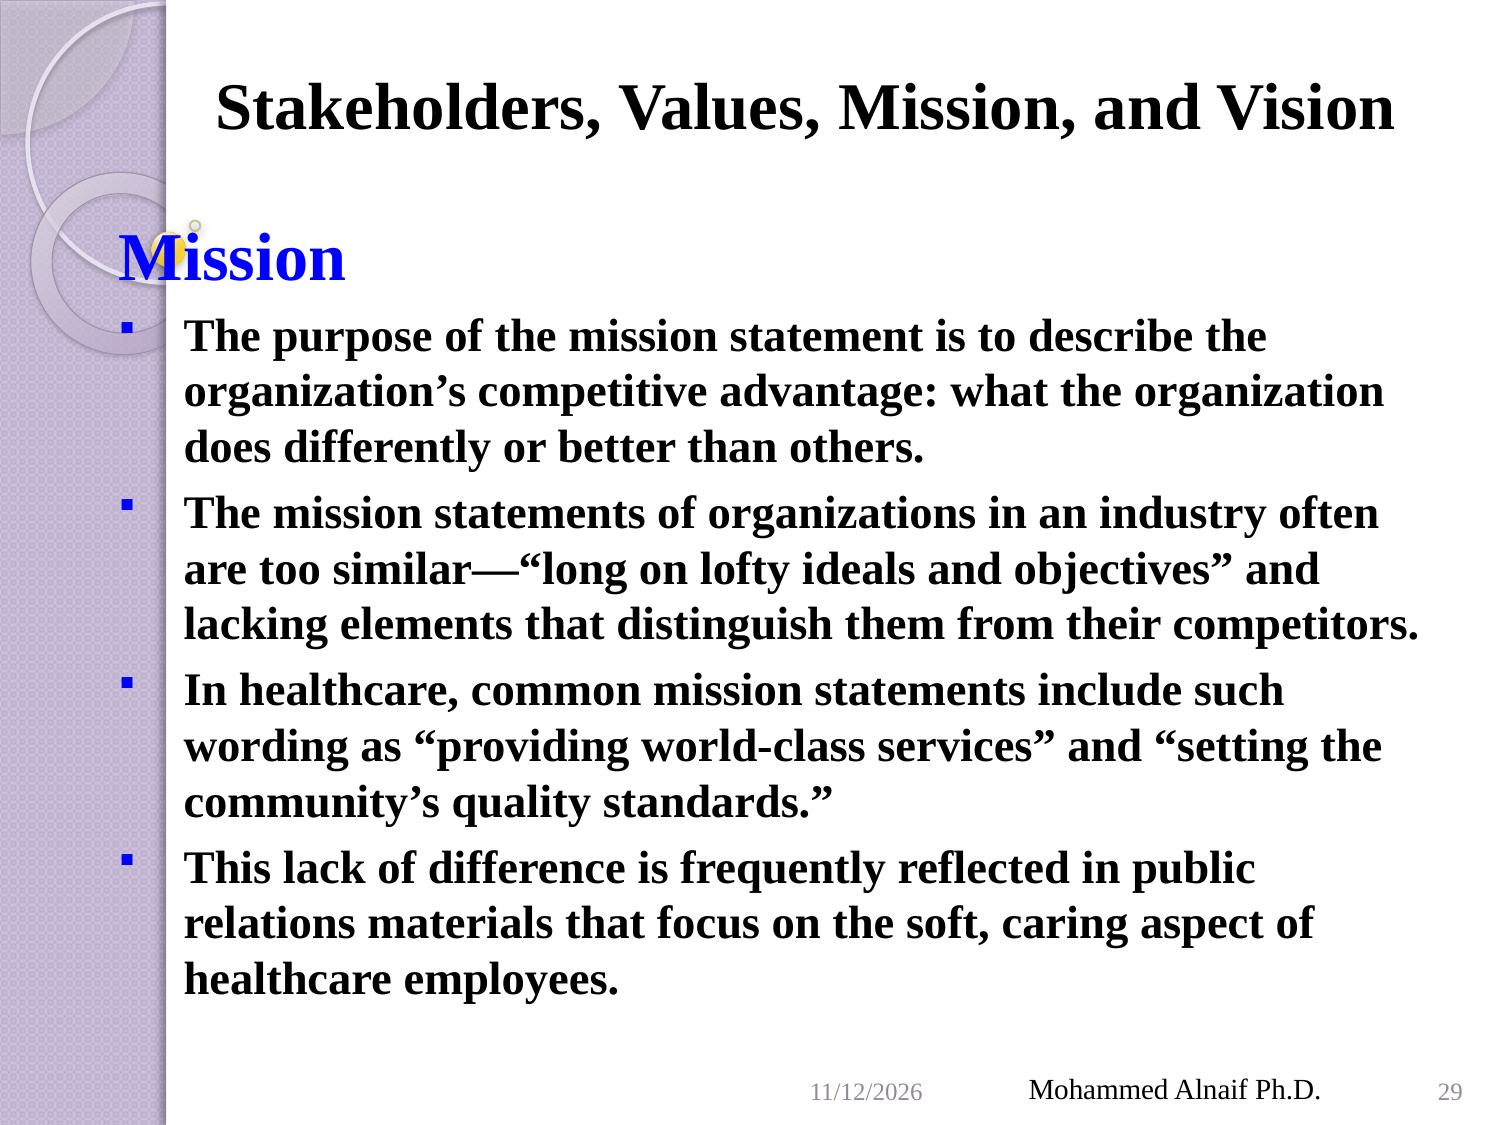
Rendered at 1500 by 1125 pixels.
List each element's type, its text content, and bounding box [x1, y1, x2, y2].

footer Mohammed Alnaif Ph.D. [937, 1038, 1413, 1113]
title Stakeholders, Values, Mission, and Vision [162, 37, 1450, 150]
slide_number 29 [1413, 1034, 1488, 1113]
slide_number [587, 1038, 937, 1113]
subtitle Mission The purpose of the mission statement is to describe the organization’s competitive advantage: what the organization does differently or better than others. The mission statements of organizations in an industry often are too similar—“long on lofty ideals and objectives” and lacking elements that distinguish them from their competitors. In healthcare, common mission statements include such wording as “providing world-class services” and “setting the community’s quality standards.” This lack of difference is frequently reflected in public relations materials that focus on the soft, caring aspect of healthcare employees. [99, 212, 1450, 1038]
